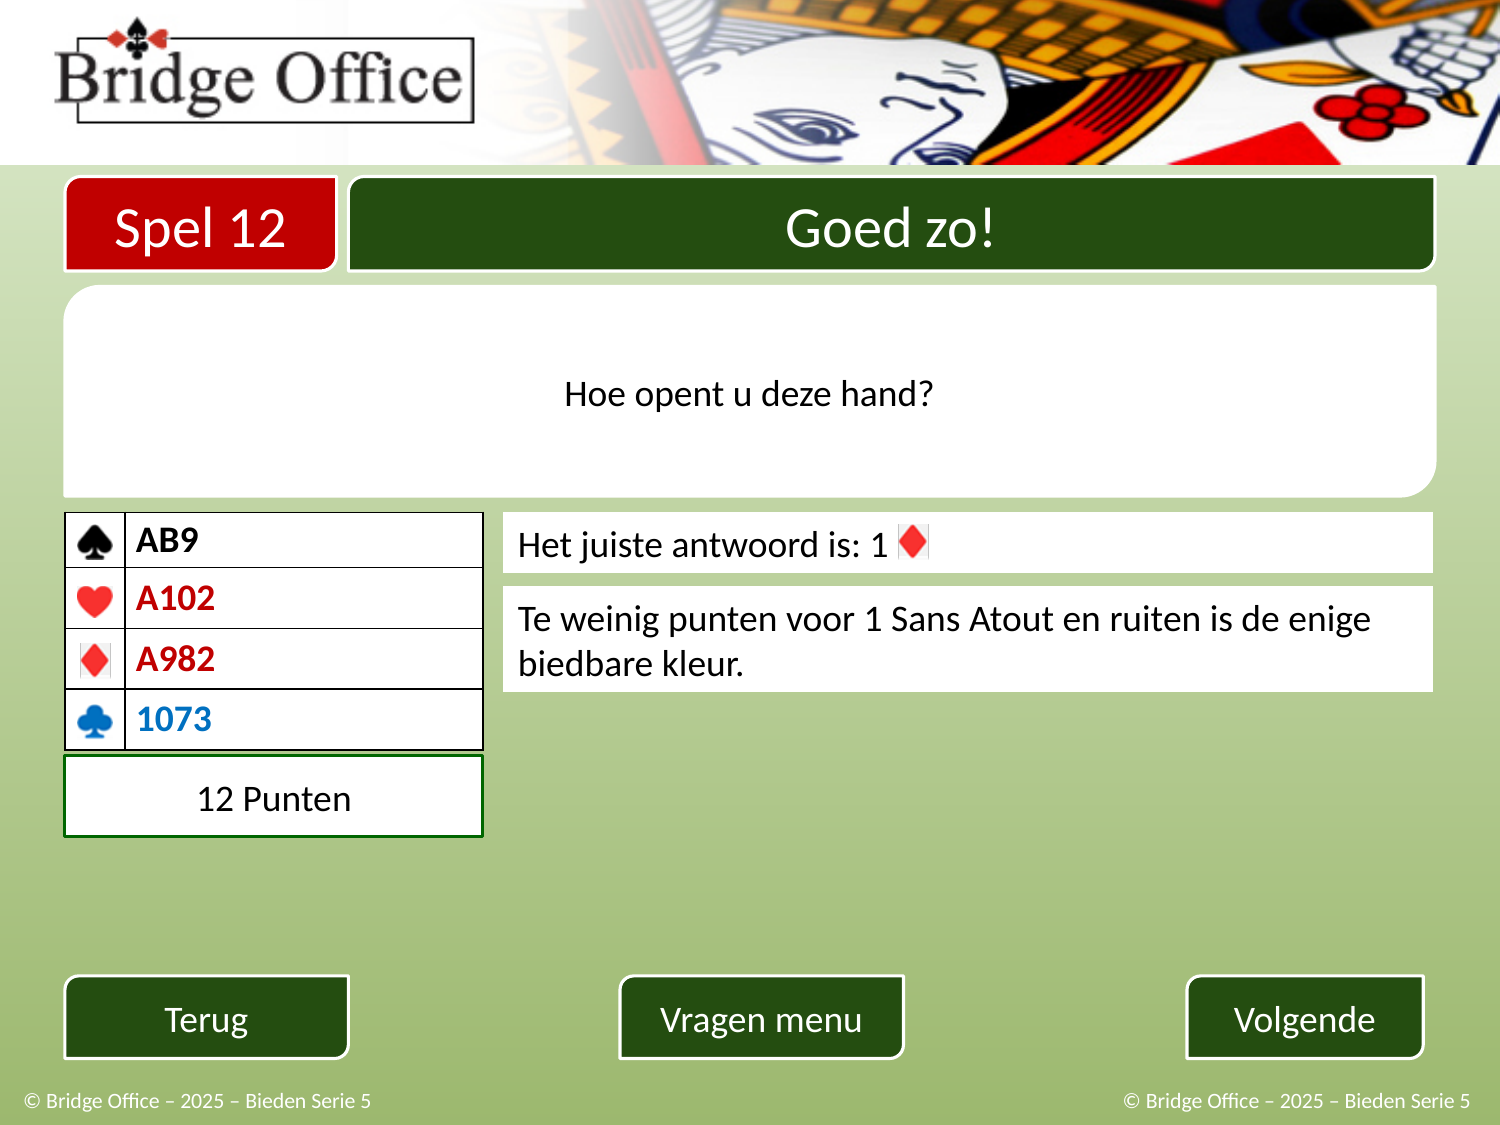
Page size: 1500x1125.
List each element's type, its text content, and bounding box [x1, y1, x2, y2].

text_box Terug [63, 974, 350, 1061]
text_box Spel 12 [63, 179, 339, 273]
text_box Goed zo! [346, 179, 1437, 273]
text_box Hoe opent u deze hand? [63, 284, 1437, 498]
picture [77, 524, 113, 561]
text_box Vragen menu [618, 974, 906, 1061]
table_header [66, 513, 124, 567]
picture [77, 703, 113, 740]
table_cell A102 [126, 568, 482, 628]
text_box © Bridge Office – 2025 – Bieden Serie 5 [1107, 1079, 1500, 1121]
picture [895, 524, 932, 561]
text_box Het juiste antwoord is: 1 [503, 512, 1433, 573]
table_cell [66, 568, 124, 628]
table_header AB9 [126, 513, 482, 567]
table_cell [66, 690, 124, 749]
text_box © Bridge Office – 2025 – Bieden Serie 5 [8, 1079, 393, 1121]
text_box Te weinig punten voor 1 Sans Atout en ruiten is de enige biedbare kleur. [503, 586, 1433, 692]
picture [0, 0, 1500, 166]
picture [77, 643, 113, 679]
table_cell A982 [126, 629, 482, 688]
table_cell 1073 [126, 690, 482, 749]
picture [77, 585, 113, 618]
text_box Volgende [1185, 974, 1425, 1061]
text_box 12 Punten [63, 754, 484, 838]
table_cell [66, 629, 124, 688]
